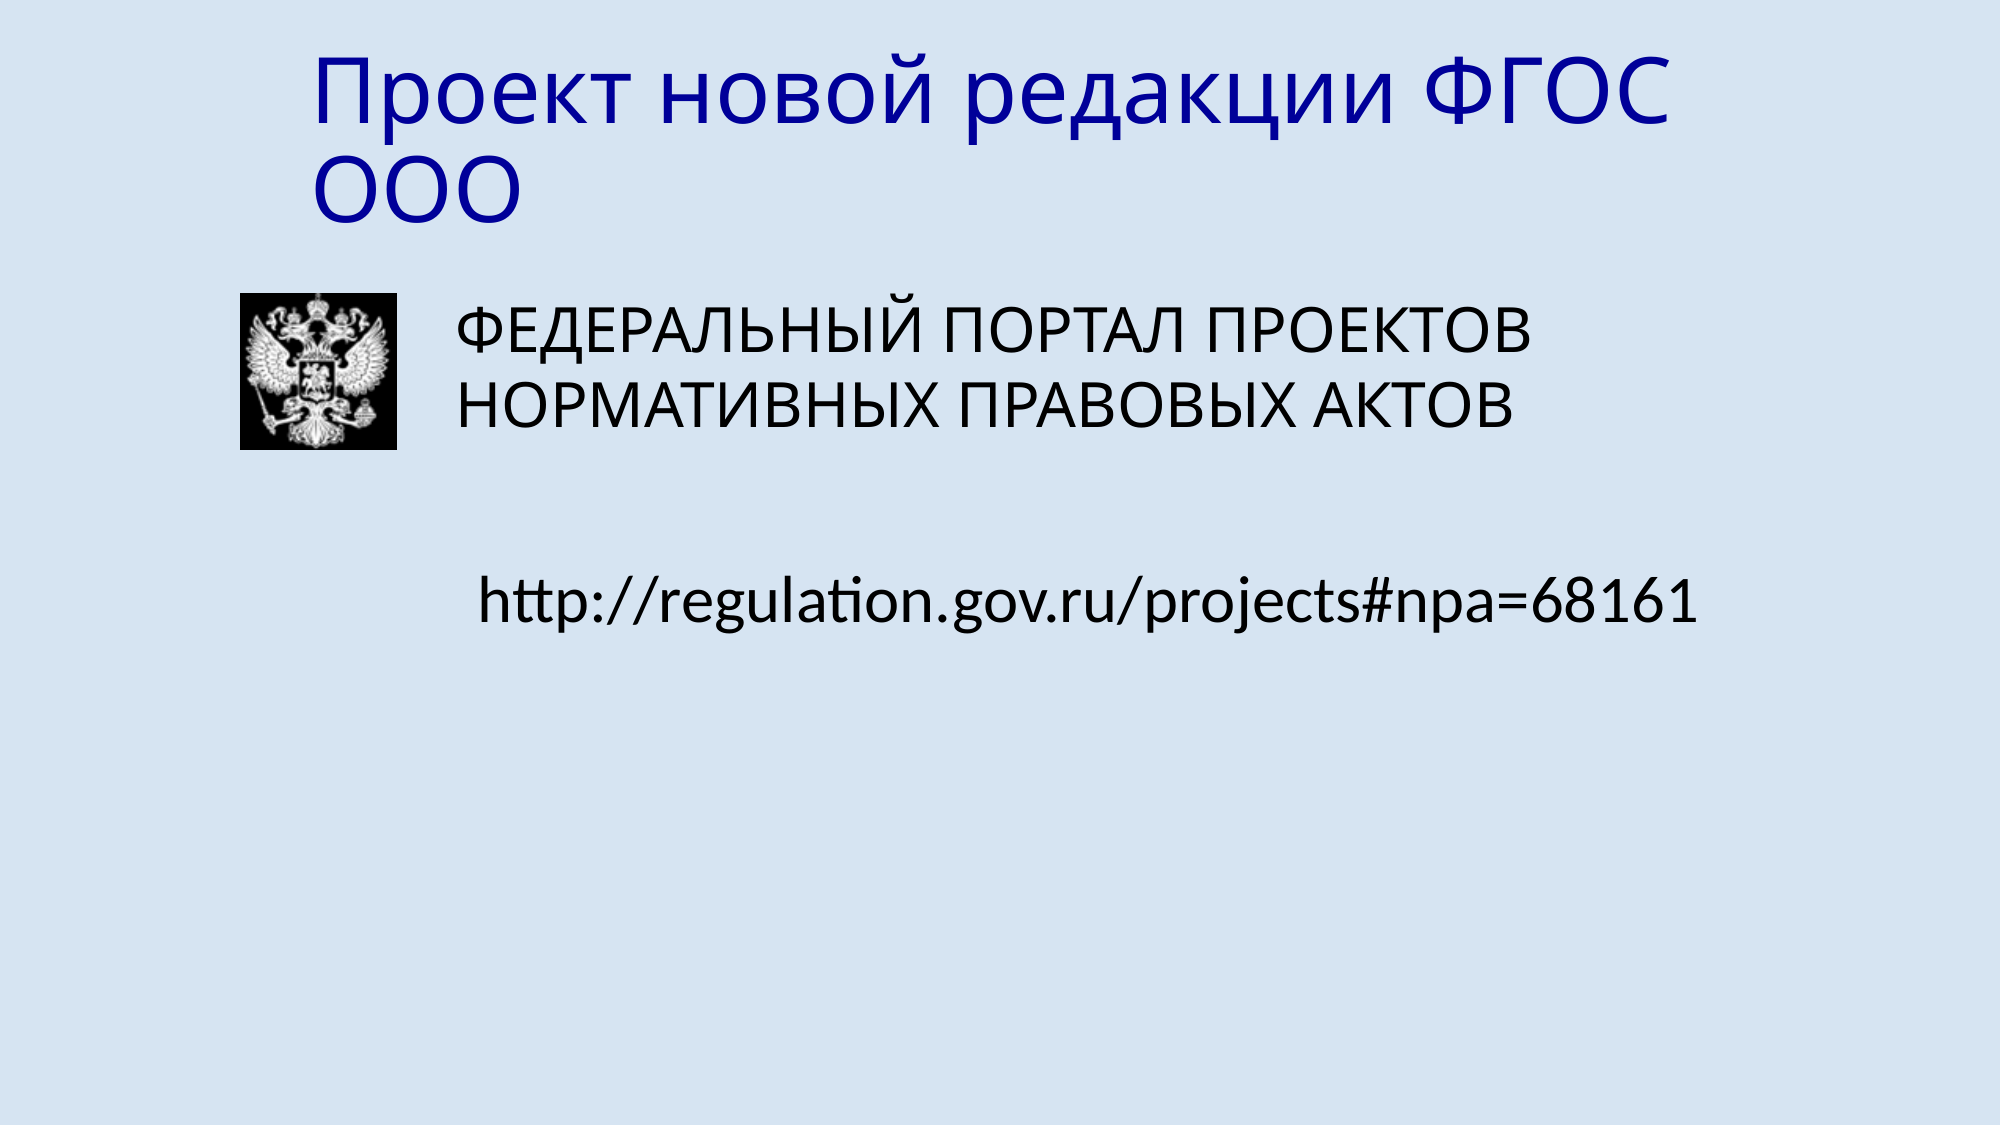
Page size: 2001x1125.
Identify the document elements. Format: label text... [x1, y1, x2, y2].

text_box ФЕДЕРАЛЬНЫЙ ПОРТАЛ ПРОЕКТОВ НОРМАТИВНЫХ ПРАВОВЫХ АКТОВ [440, 282, 1910, 448]
picture [240, 293, 397, 450]
text_box http://regulation.gov.ru/projects#npa=68161 [463, 548, 1715, 644]
title Проект новой редакции ФГОС ООО [295, 59, 1741, 227]
